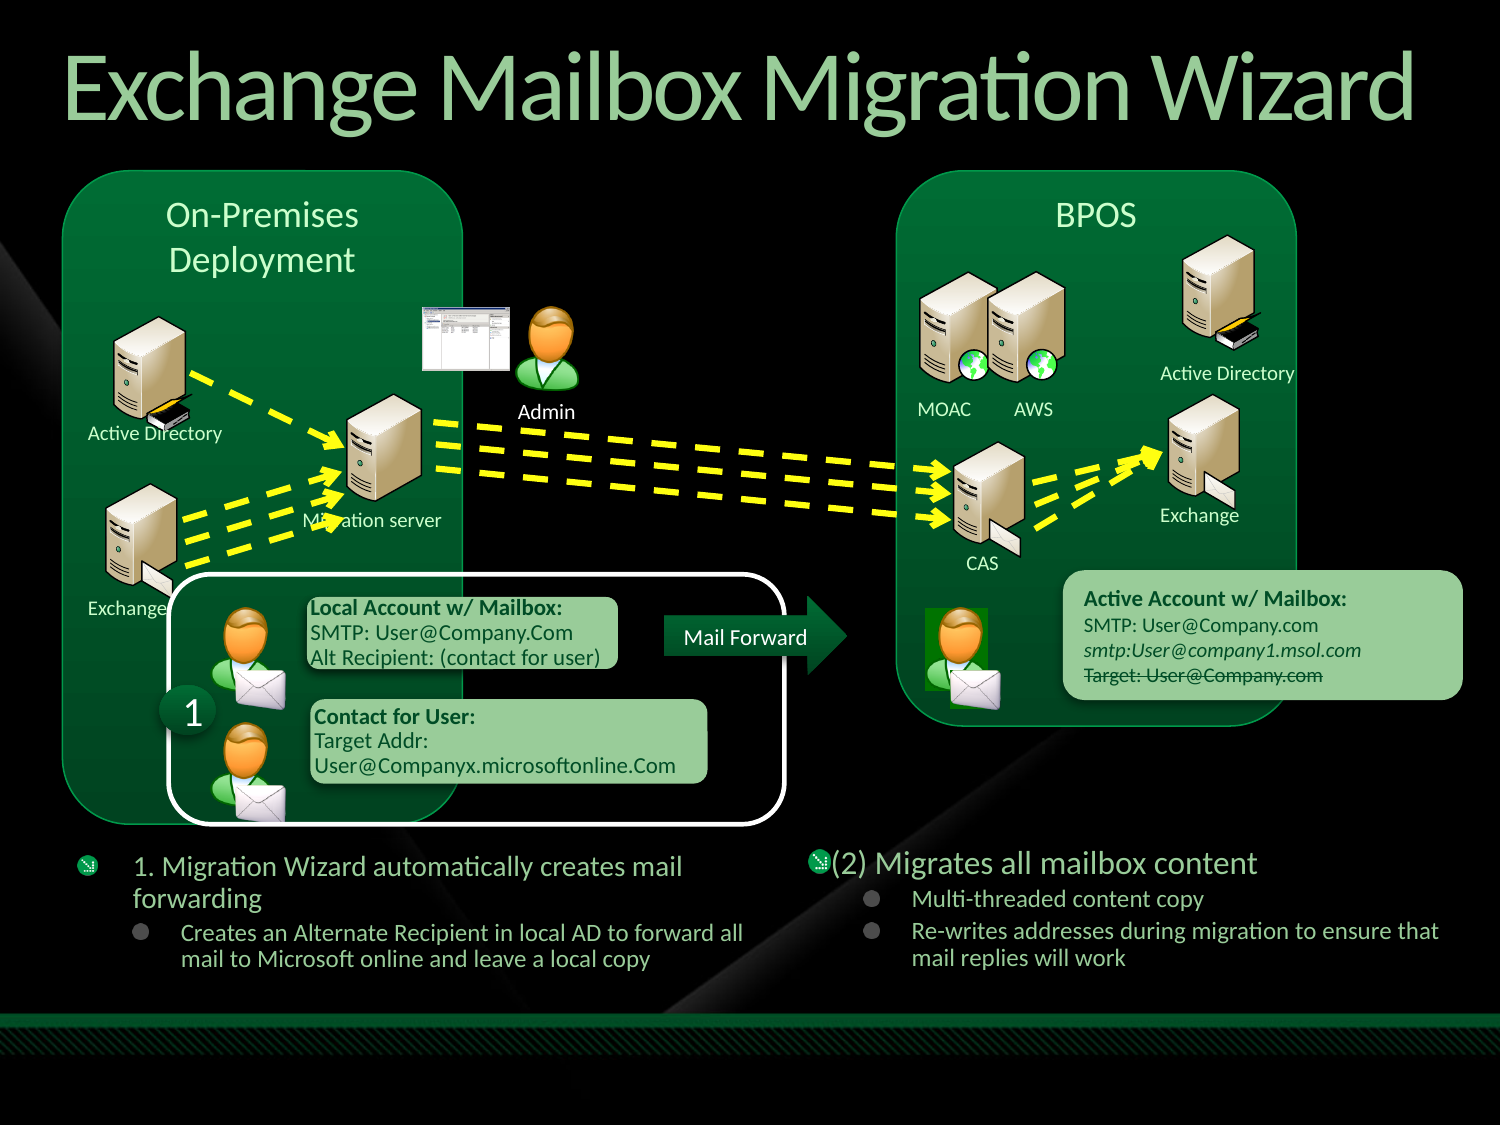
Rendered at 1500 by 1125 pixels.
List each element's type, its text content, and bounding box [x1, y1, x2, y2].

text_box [435, 468, 952, 521]
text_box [896, 170, 1331, 727]
text_box Active Directory [73, 411, 184, 452]
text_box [210, 722, 286, 825]
text_box 1 [159, 685, 212, 736]
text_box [433, 421, 952, 470]
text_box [210, 607, 286, 710]
text_box Exchange [73, 587, 168, 628]
text_box Mail Forward [663, 596, 848, 676]
text_box 1. Migration Wizard automatically creates mail forwarding Creates an Alternate Recipient in local AD to forward all mail to Microsoft online and leave a local copy [62, 844, 769, 981]
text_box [182, 471, 343, 521]
title Exchange Mailbox Migration Wizard [61, 33, 1440, 144]
picture [0, 0, 1500, 1125]
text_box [422, 306, 593, 434]
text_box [1034, 451, 1163, 530]
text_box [287, 391, 463, 541]
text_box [185, 517, 345, 567]
text_box [168, 574, 785, 825]
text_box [925, 607, 1001, 710]
text_box On-Premises Deployment [61, 169, 464, 825]
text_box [189, 372, 345, 448]
text_box (2) Migrates all mailbox content Multi-threaded content copy Re-writes addresses during migration to ensure that mail replies will work [793, 838, 1470, 980]
text_box Active Account w/ Mailbox: SMTP: User@Company.com smtp:User@company1.msol.com Target: User@Company.com [1336, 570, 1463, 701]
